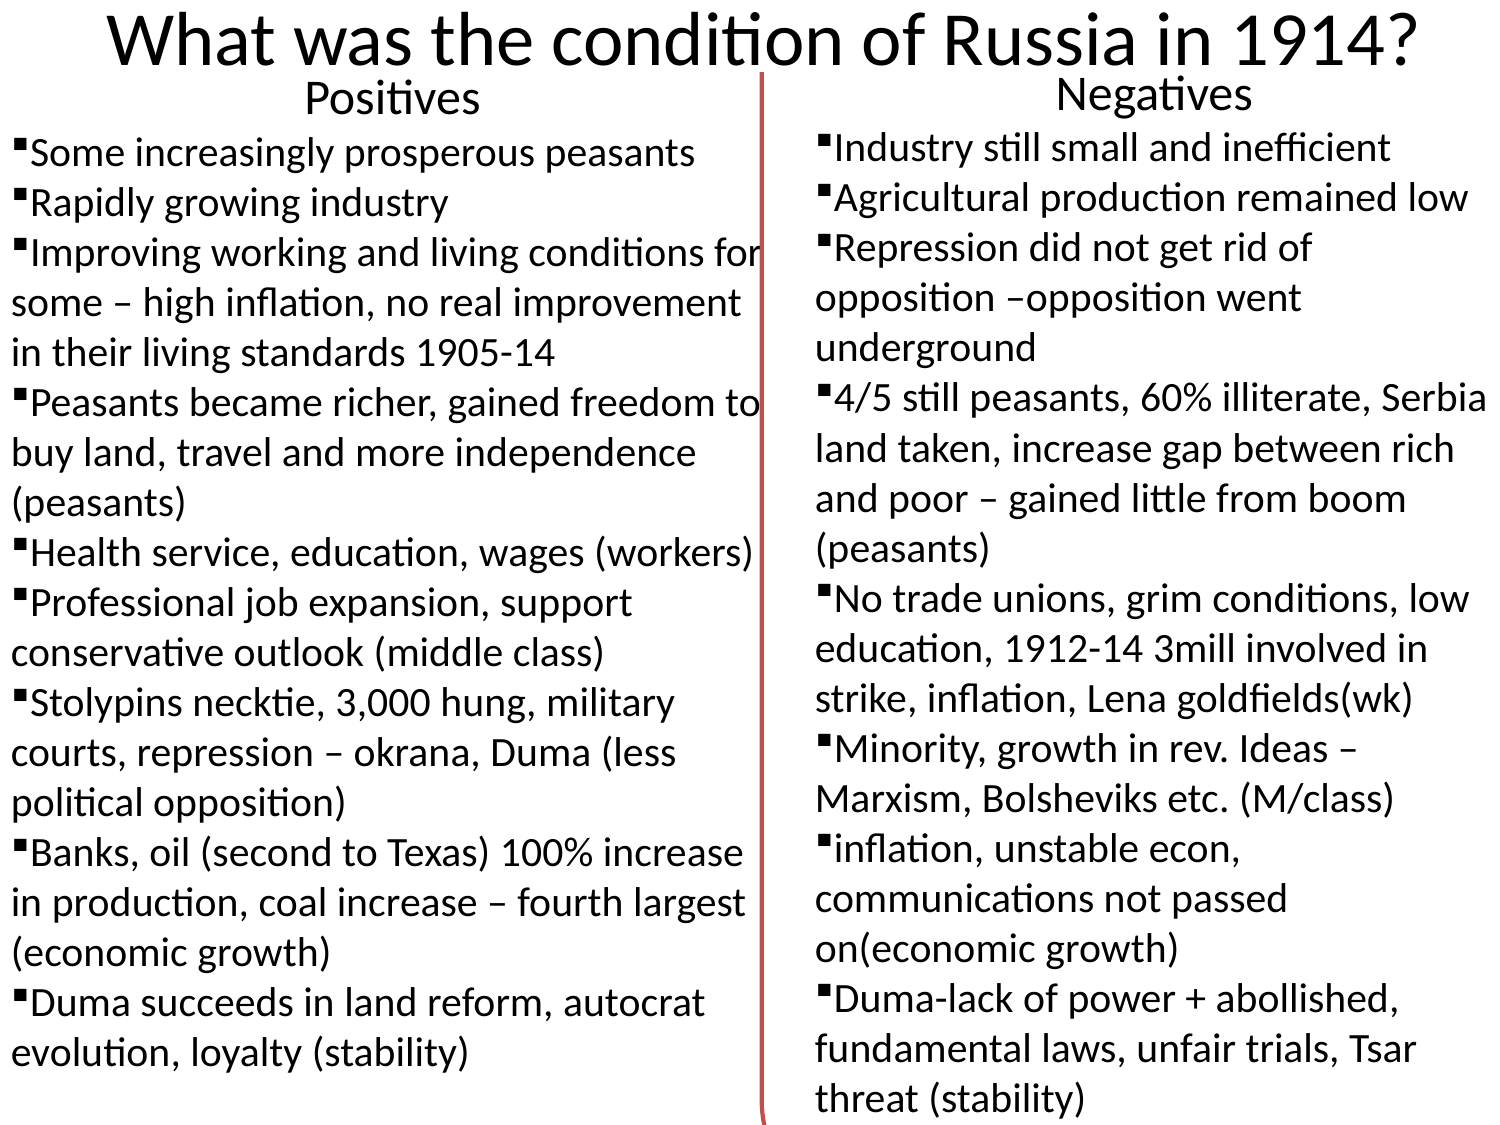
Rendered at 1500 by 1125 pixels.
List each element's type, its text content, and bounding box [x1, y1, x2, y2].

text_box Negatives Industry still small and inefficient Agricultural production remained low Repression did not get rid of opposition –opposition went underground 4/5 still peasants, 60% illiterate, Serbia land taken, increase gap between rich and poor – gained little from boom (peasants) No trade unions, grim conditions, low education, 1912-14 3mill involved in strike, inflation, Lena goldfields(wk) Minority, growth in rev. Ideas – Marxism, Bolsheviks etc. (M/class) inflation, unstable econ, communications not passed on(economic growth) Duma-lack of power + abollished, fundamental laws, unfair trials, Tsar threat (stability) [759, 0, 1500, 1125]
text_box Positives Some increasingly prosperous peasants Rapidly growing industry Improving working and living conditions for some – high inflation, no real improvement in their living standards 1905-14 Peasants became richer, gained freedom to buy land, travel and more independence (peasants) Health service, education, wages (workers) Professional job expansion, support conservative outlook (middle class) Stolypins necktie, 3,000 hung, military courts, repression – okrana, Duma (less political opposition) Banks, oil (second to Texas) 100% increase in production, coal increase – fourth largest (economic growth) Duma succeeds in land reform, autocrat evolution, loyalty (stability) [0, 0, 761, 1125]
title What was the condition of Russia in 1914? [75, 0, 1454, 129]
